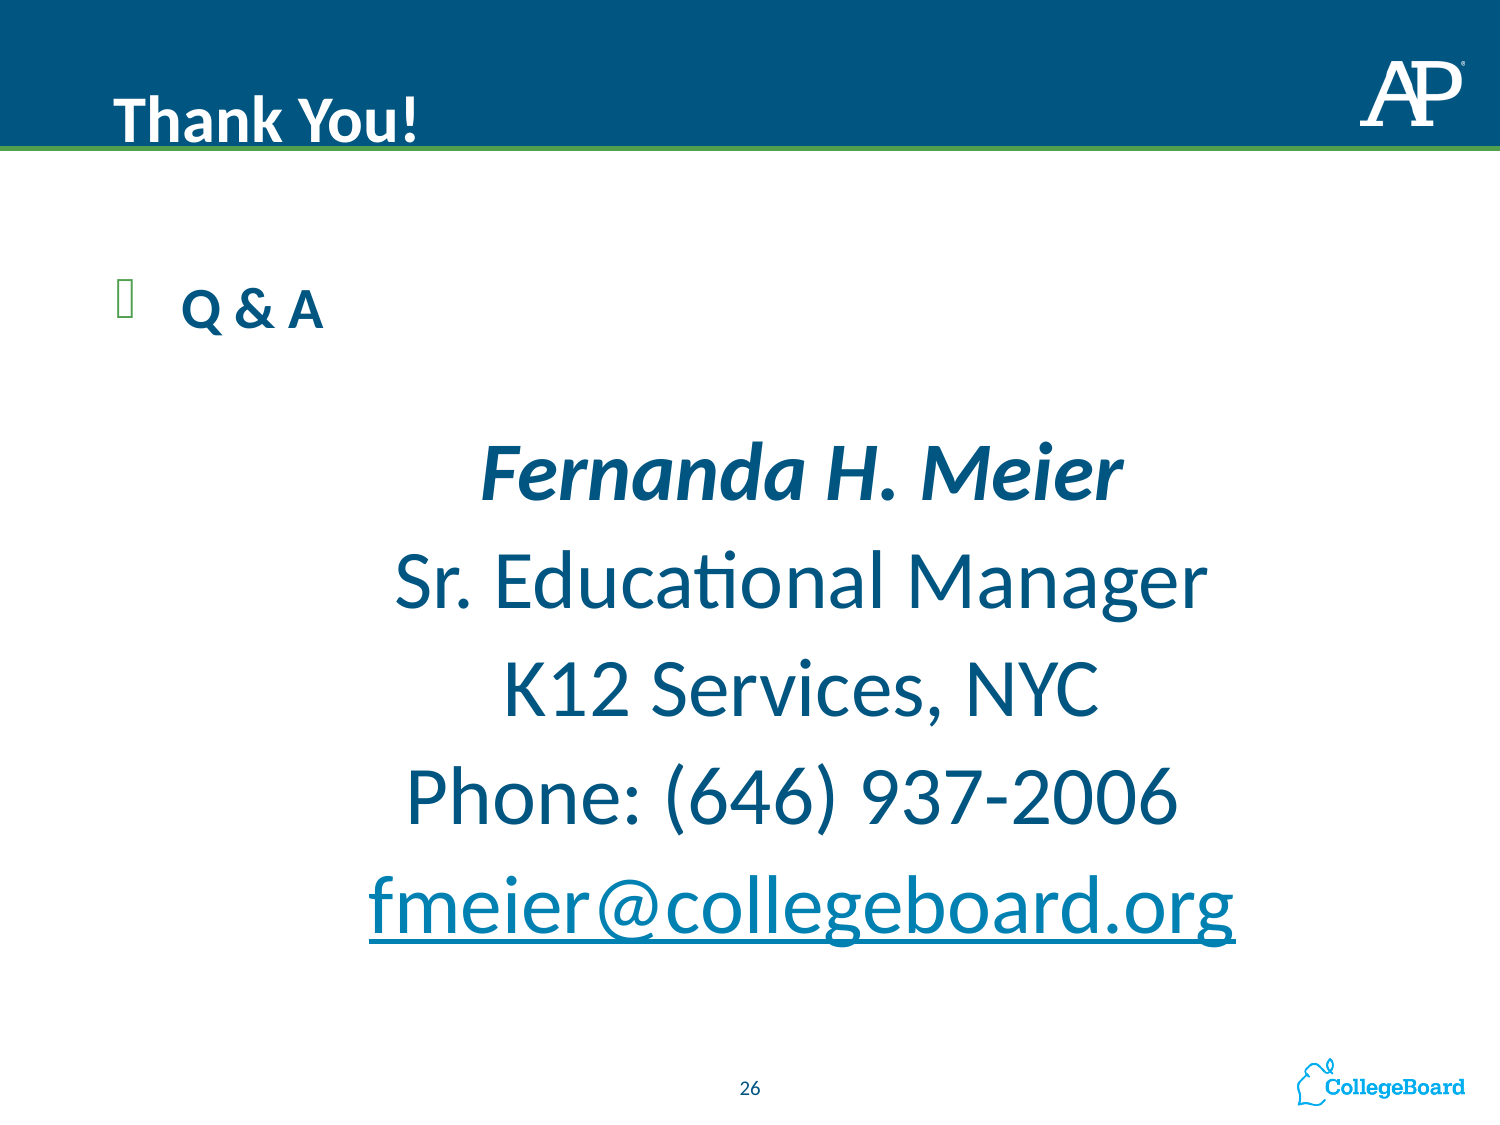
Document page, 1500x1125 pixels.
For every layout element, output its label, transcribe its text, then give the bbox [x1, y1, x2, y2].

picture [1297, 1058, 1328, 1081]
list Q & A Fernanda H. Meier Sr. Educational Manager K12 Services, NYC Phone: (646) 937-2006 fmeier@collegeboard.org [100, 262, 1439, 1001]
title Thank You! [98, 0, 1437, 163]
picture [1300, 1058, 1465, 1106]
slide_number 26 [711, 1060, 789, 1100]
